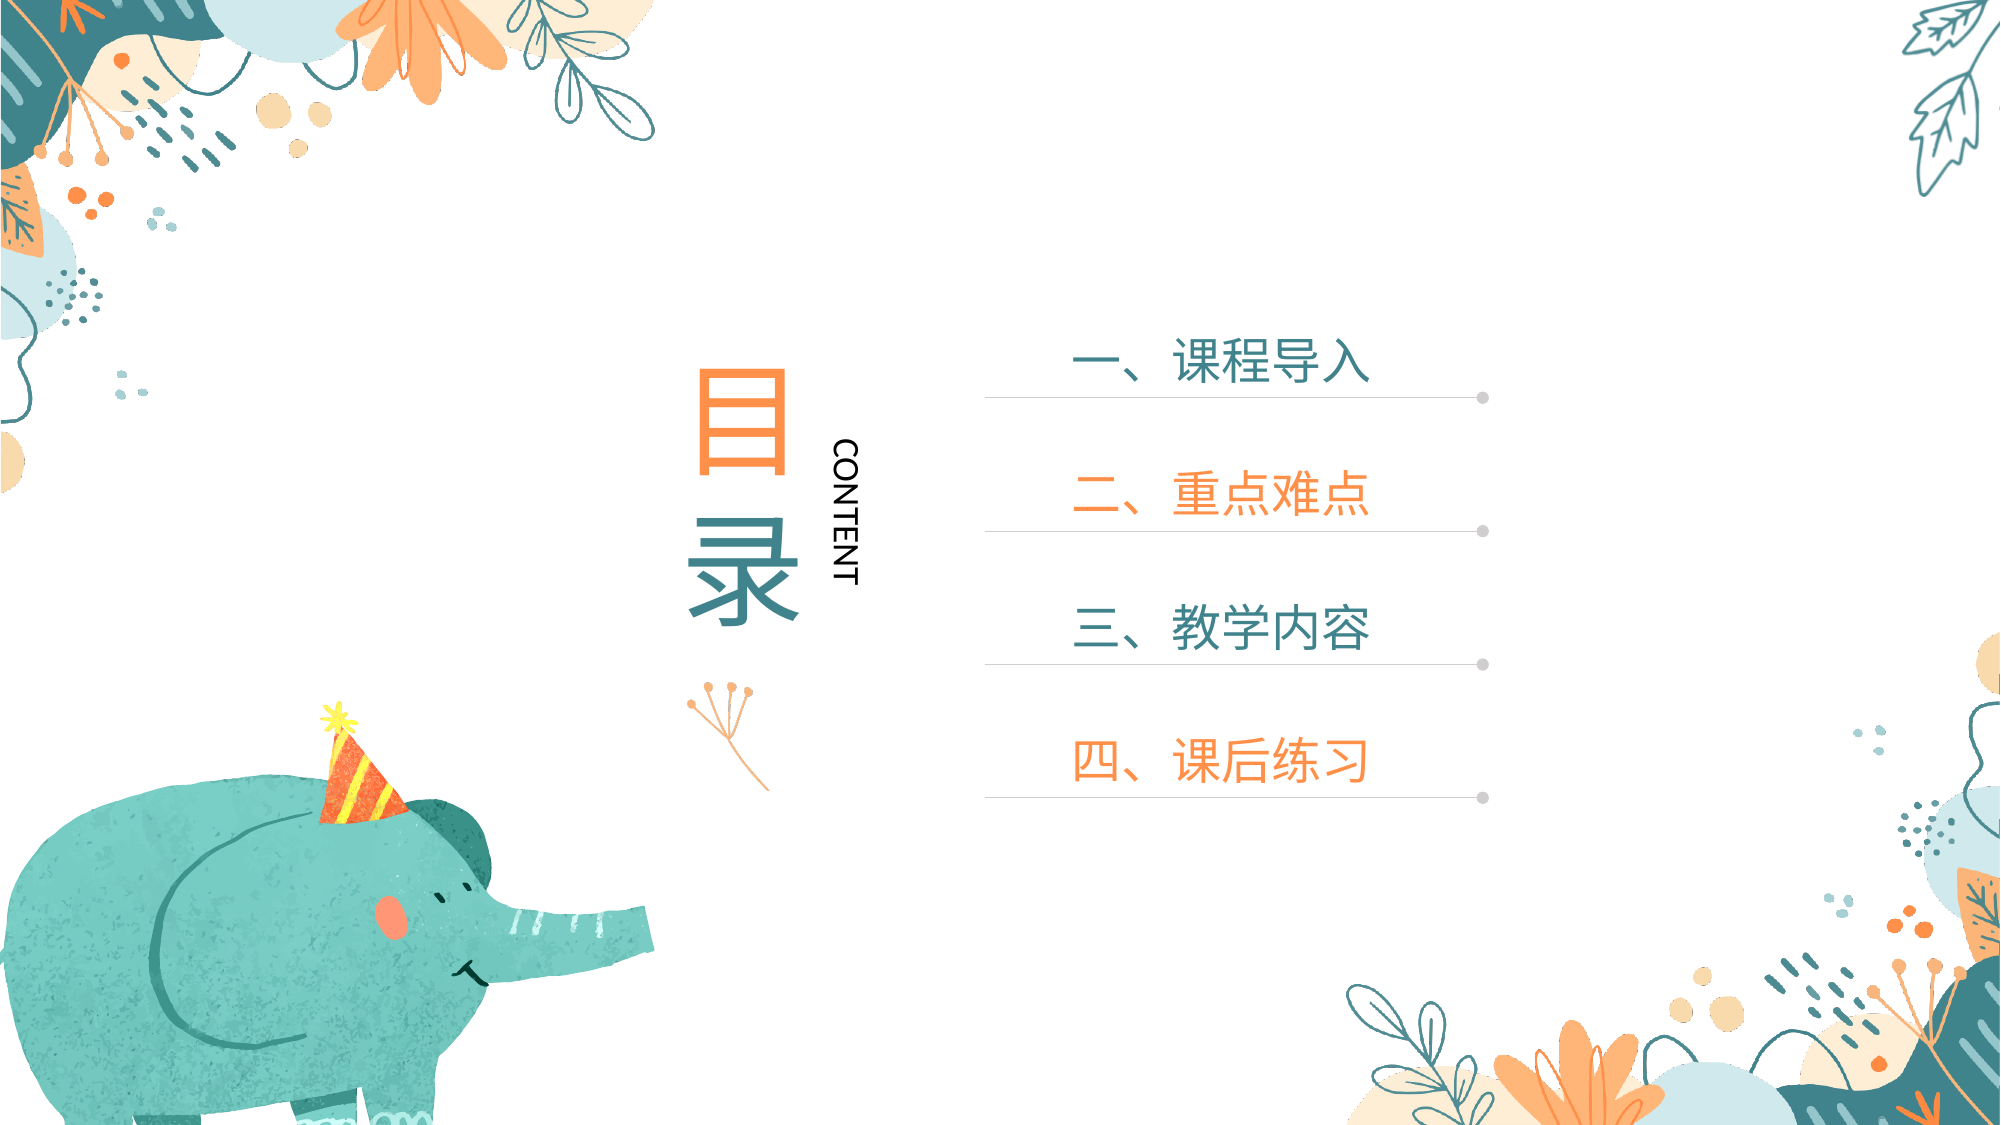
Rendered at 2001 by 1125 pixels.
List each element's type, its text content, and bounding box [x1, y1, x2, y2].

text_box 二、重点难点 [1057, 455, 1832, 531]
picture [1345, 632, 2000, 1125]
text_box 四、课后练习 [1057, 722, 1345, 797]
picture [0, 0, 655, 493]
picture [0, 701, 655, 1125]
text_box CONTENT [803, 423, 879, 802]
text_box 三、教学内容 [1057, 588, 1832, 664]
text_box 目录 [665, 334, 828, 649]
text_box 一、课程导入 [1057, 322, 1832, 397]
picture [1901, 0, 2000, 197]
picture [687, 682, 770, 791]
